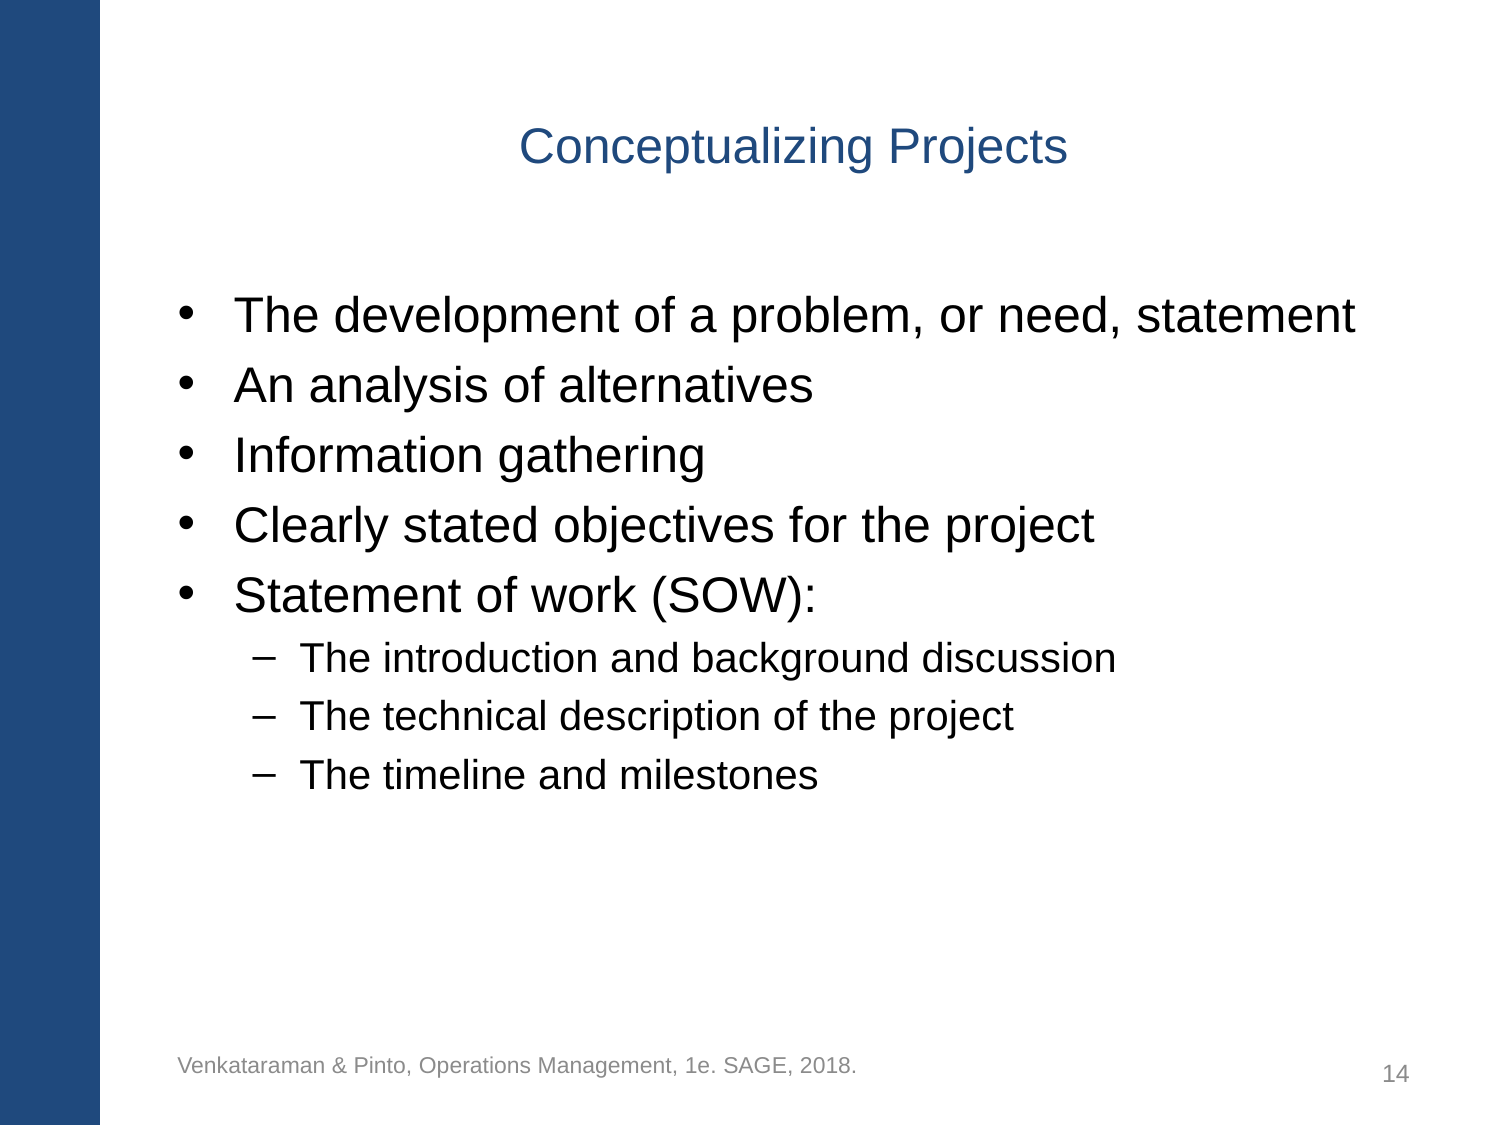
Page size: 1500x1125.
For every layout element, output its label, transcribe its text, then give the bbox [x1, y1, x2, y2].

footer Venkataraman & Pinto, Operations Management, 1e. SAGE, 2018. [162, 1042, 1313, 1103]
title Conceptualizing Projects [162, 50, 1425, 238]
list The development of a problem, or need, statement An analysis of alternatives Information gathering Clearly stated objectives for the project Statement of work (SOW): The introduction and background discussion The technical description of the project The timeline and milestones [162, 275, 1425, 1005]
slide_number 14 [1350, 1042, 1425, 1103]
